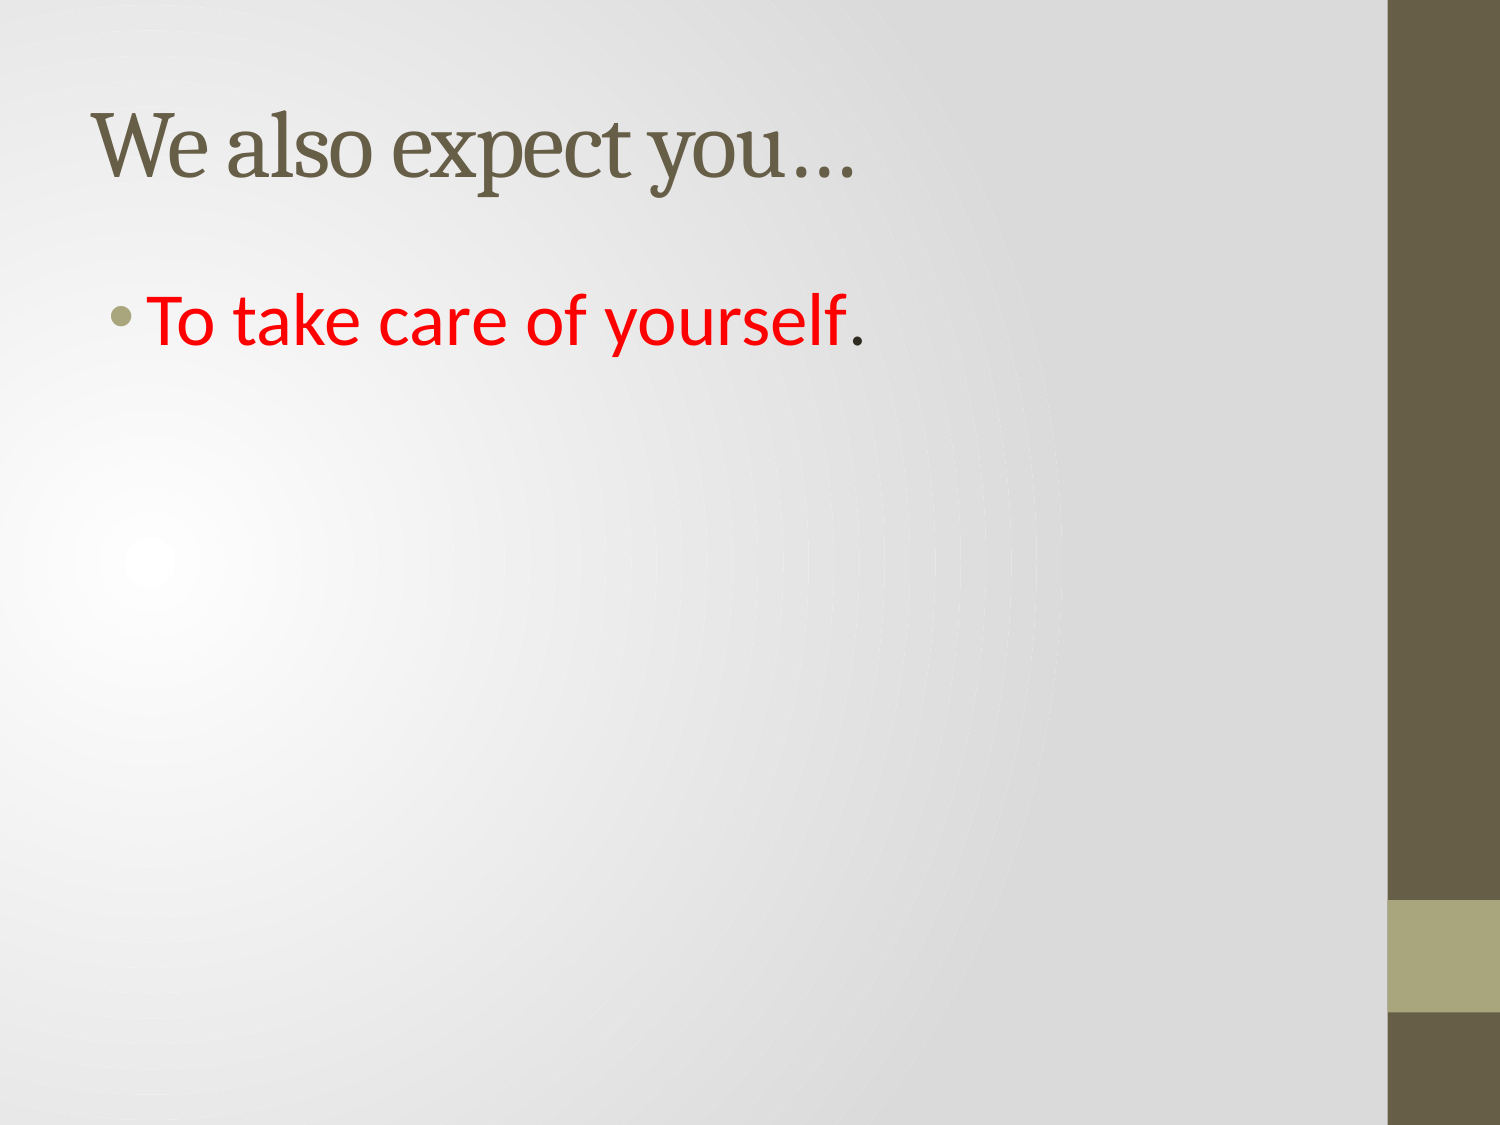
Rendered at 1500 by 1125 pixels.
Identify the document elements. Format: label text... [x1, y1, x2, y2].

title We also expect you… [75, 45, 1325, 233]
list To take care of yourself. [75, 262, 1325, 1050]
